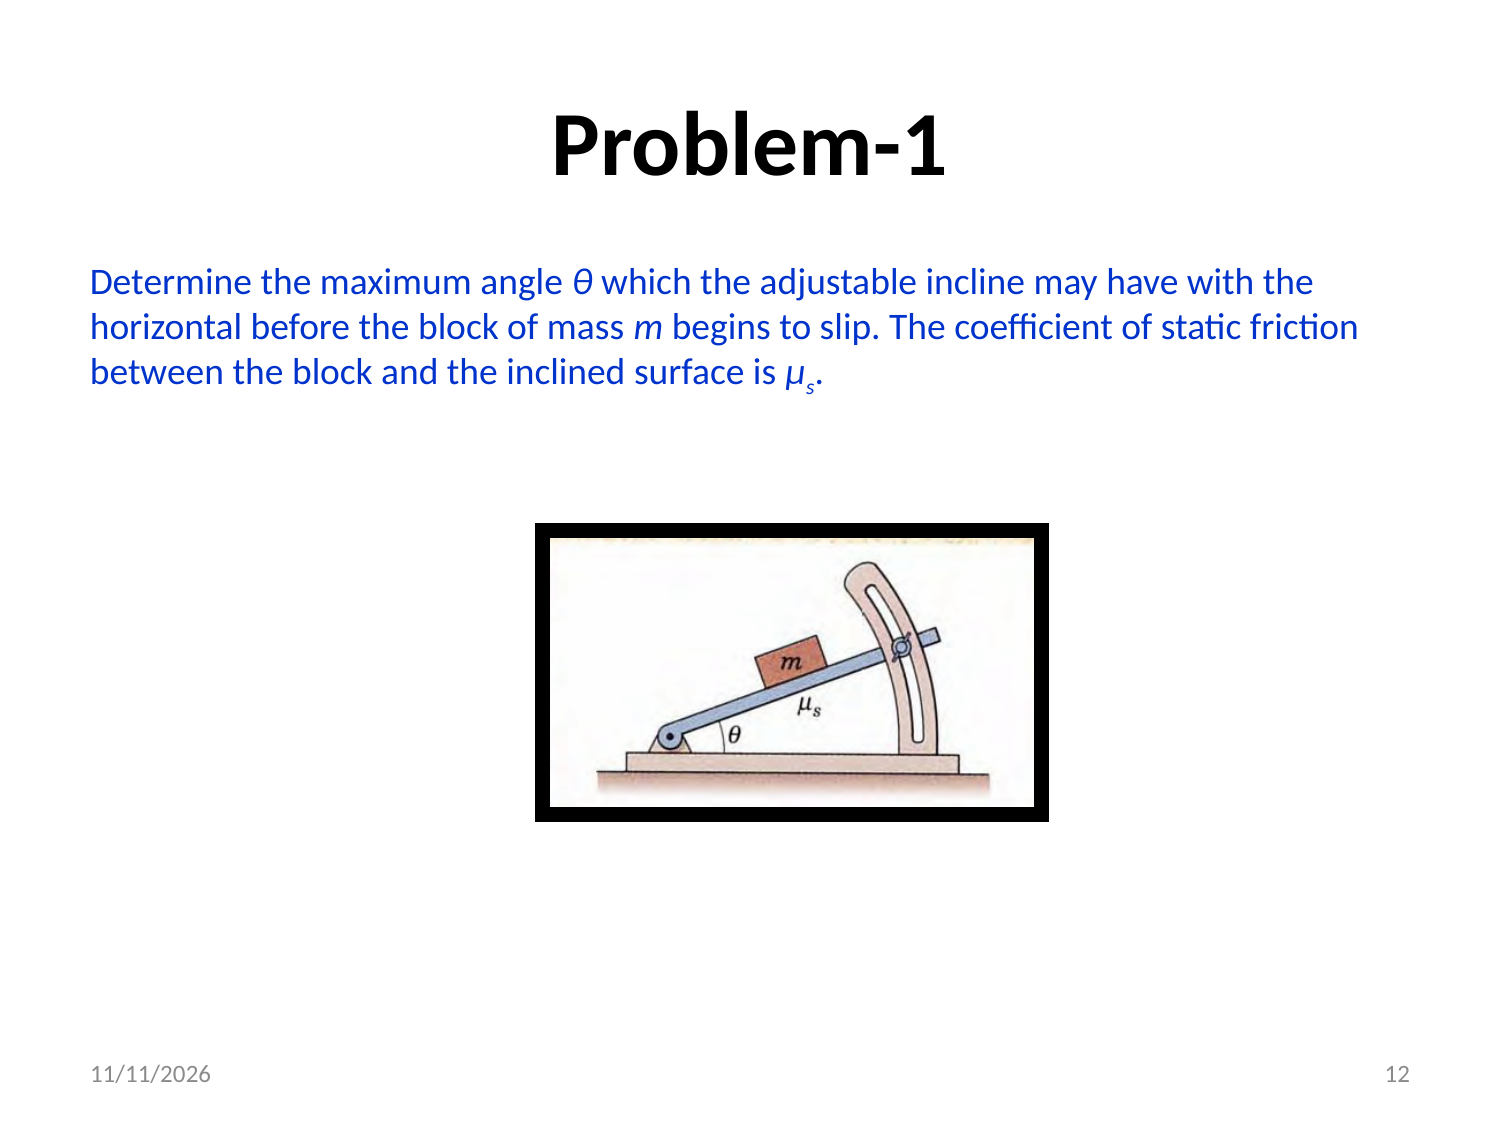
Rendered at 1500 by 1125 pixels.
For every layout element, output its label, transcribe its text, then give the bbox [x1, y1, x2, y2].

title Problem-1 [75, 45, 1425, 233]
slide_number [75, 1042, 425, 1103]
picture [549, 537, 1035, 808]
slide_number 12 [1074, 1042, 1425, 1103]
text_box Determine the maximum angle θ which the adjustable incline may have with the horizontal before the block of mass m begins to slip. The coefficient of static friction between the block and the inclined surface is μs. [74, 249, 1438, 451]
